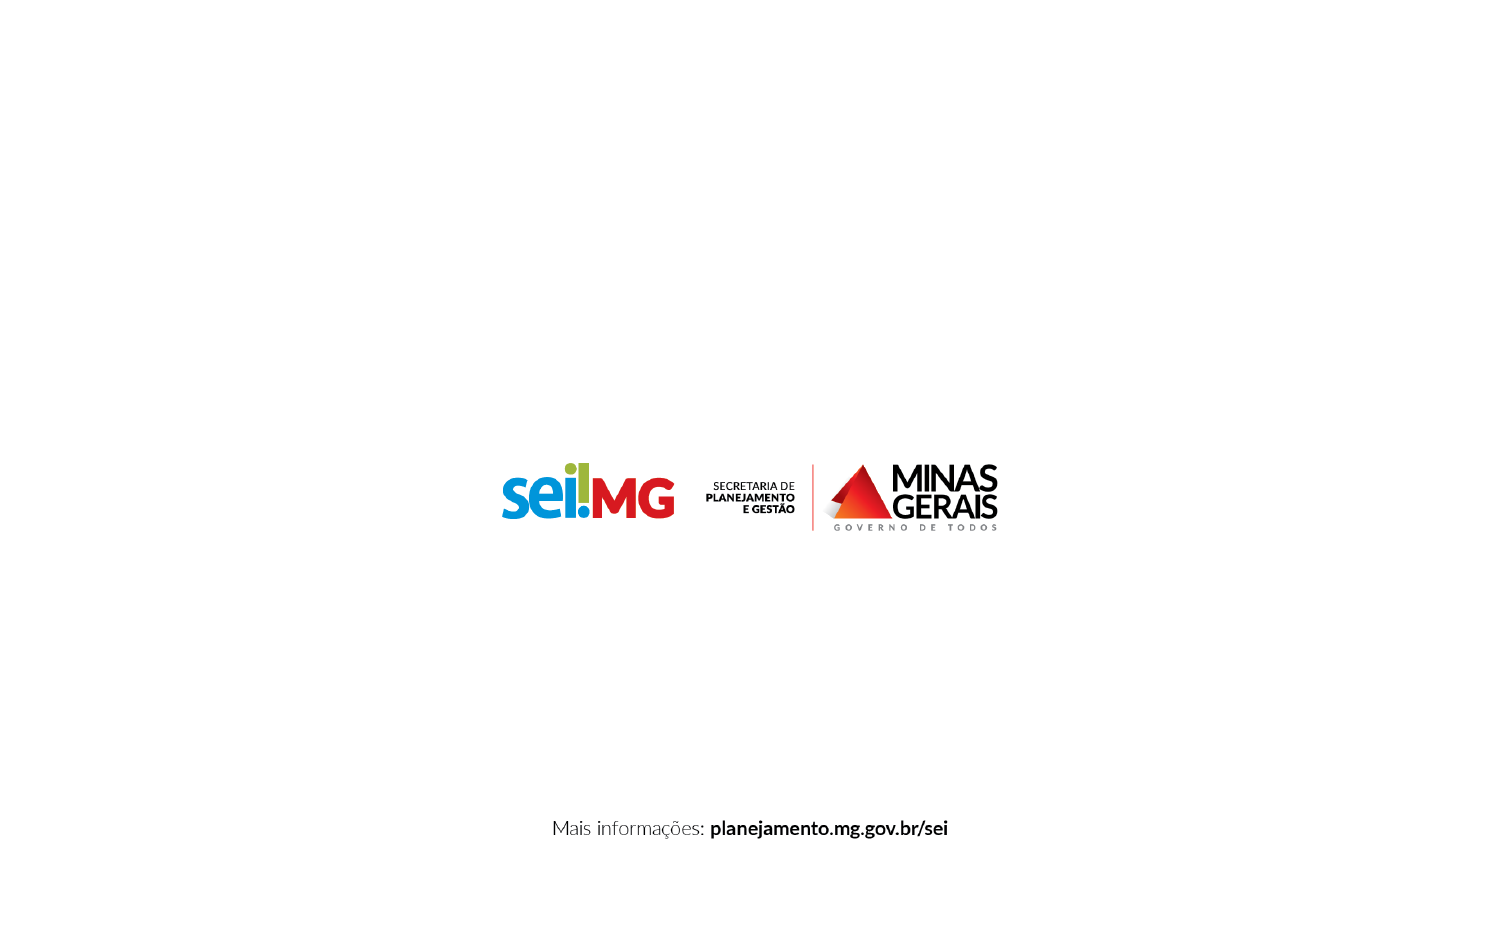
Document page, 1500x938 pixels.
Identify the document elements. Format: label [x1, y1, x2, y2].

list [0, 0, 1500, 938]
